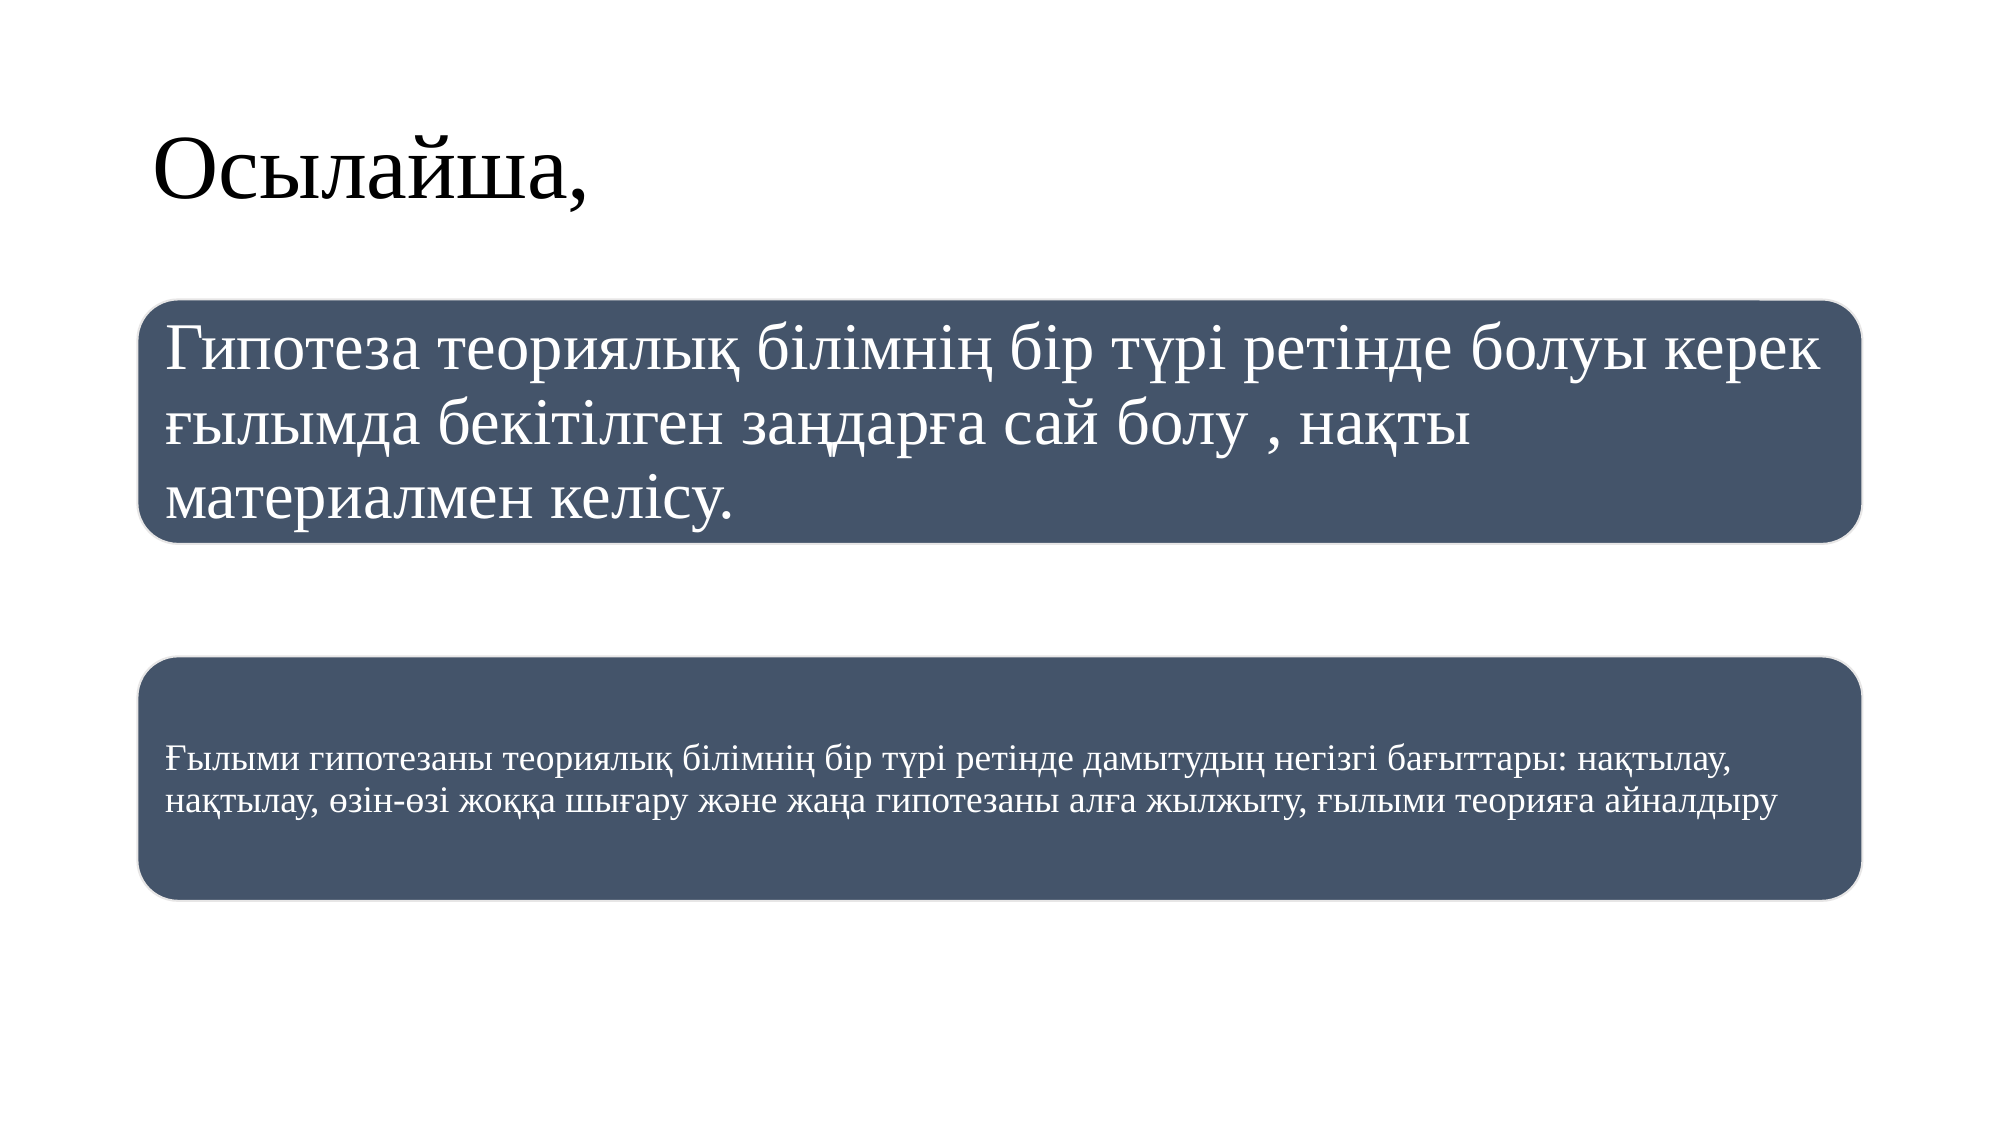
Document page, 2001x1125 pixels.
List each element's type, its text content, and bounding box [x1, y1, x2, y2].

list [137, 299, 1863, 1014]
title Осылайша, [137, 59, 1863, 278]
